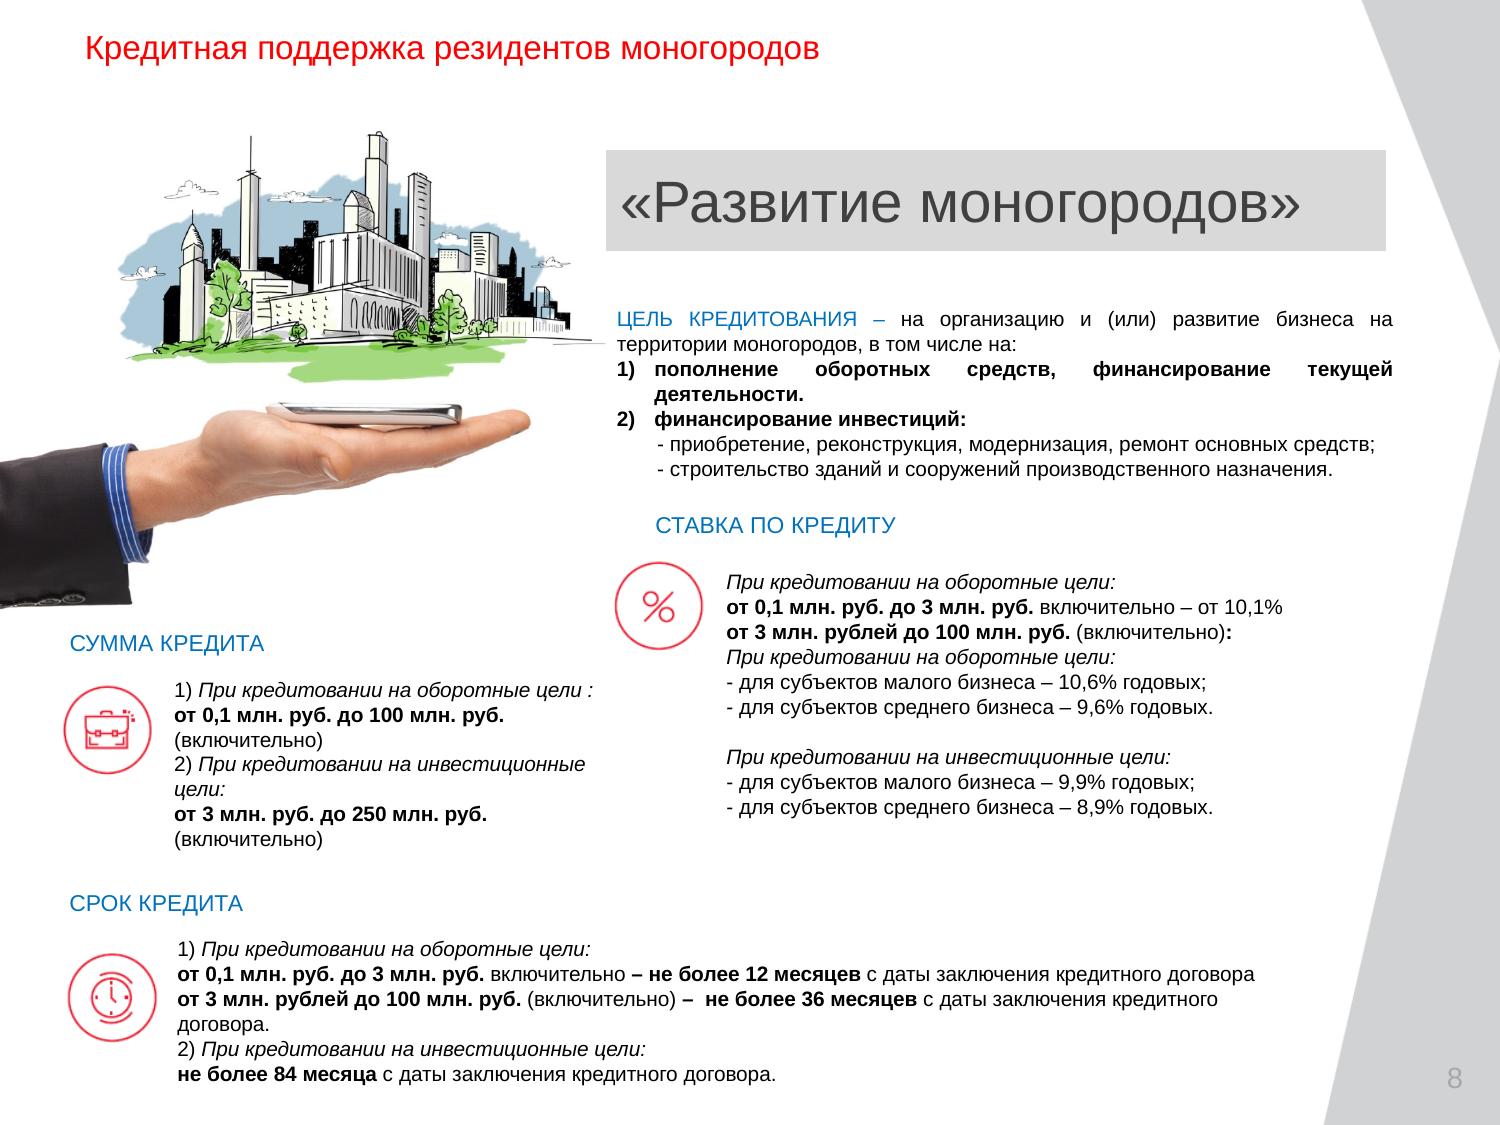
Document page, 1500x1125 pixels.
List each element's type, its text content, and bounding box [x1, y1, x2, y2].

text_box 1) При кредитовании на оборотные цели: от 0,1 млн. руб. до 3 млн. руб. включительно – не более 12 месяцев с даты заключения кредитного договора от 3 млн. рублей до 100 млн. руб. (включительно) – не более 36 месяцев с даты заключения кредитного договора. 2) При кредитовании на инвестиционные цели: не более 84 месяца с даты заключения кредитного договора. [162, 928, 1317, 1094]
text_box ЦЕЛЬ КРЕДИТОВАНИЯ – на организацию и (или) развитие бизнеса на территории моногородов, в том числе на: пополнение оборотных средств, финансирование текущей деятельности. финансирование инвестиций: - приобретение, реконструкция, модернизация, ремонт основных средств; - строительство зданий и сооружений производственного назначения. [610, 298, 1408, 513]
slide_number 8 [1128, 1046, 1478, 1107]
text_box Кредитная поддержка резидентов моногородов [70, 19, 837, 74]
text_box При кредитовании на оборотные цели: от 0,1 млн. руб. до 3 млн. руб. включительно – от 10,1% от 3 млн. рублей до 100 млн. руб. (включительно): При кредитовании на оборотные цели: - для субъектов малого бизнеса – 10,6% годовых; - для субъектов среднего бизнеса – 9,6% годовых. При кредитовании на инвестиционные цели: - для субъектов малого бизнеса – 9,9% годовых; - для субъектов среднего бизнеса – 8,9% годовых. [711, 561, 1298, 826]
text_box 1) При кредитовании на оборотные цели : от 0,1 млн. руб. до 100 млн. руб. (включительно) 2) При кредитовании на инвестиционные цели: от 3 млн. руб. до 250 млн. руб. (включительно) [159, 668, 656, 859]
table_header «Развитие моногородов» [610, 150, 1386, 251]
text_box СУММА КРЕДИТА [54, 653, 280, 664]
picture [0, 0, 1500, 1125]
text_box СРОК КРЕДИТА [54, 881, 259, 924]
text_box СТАВКА ПО КРЕДИТУ [640, 513, 911, 546]
